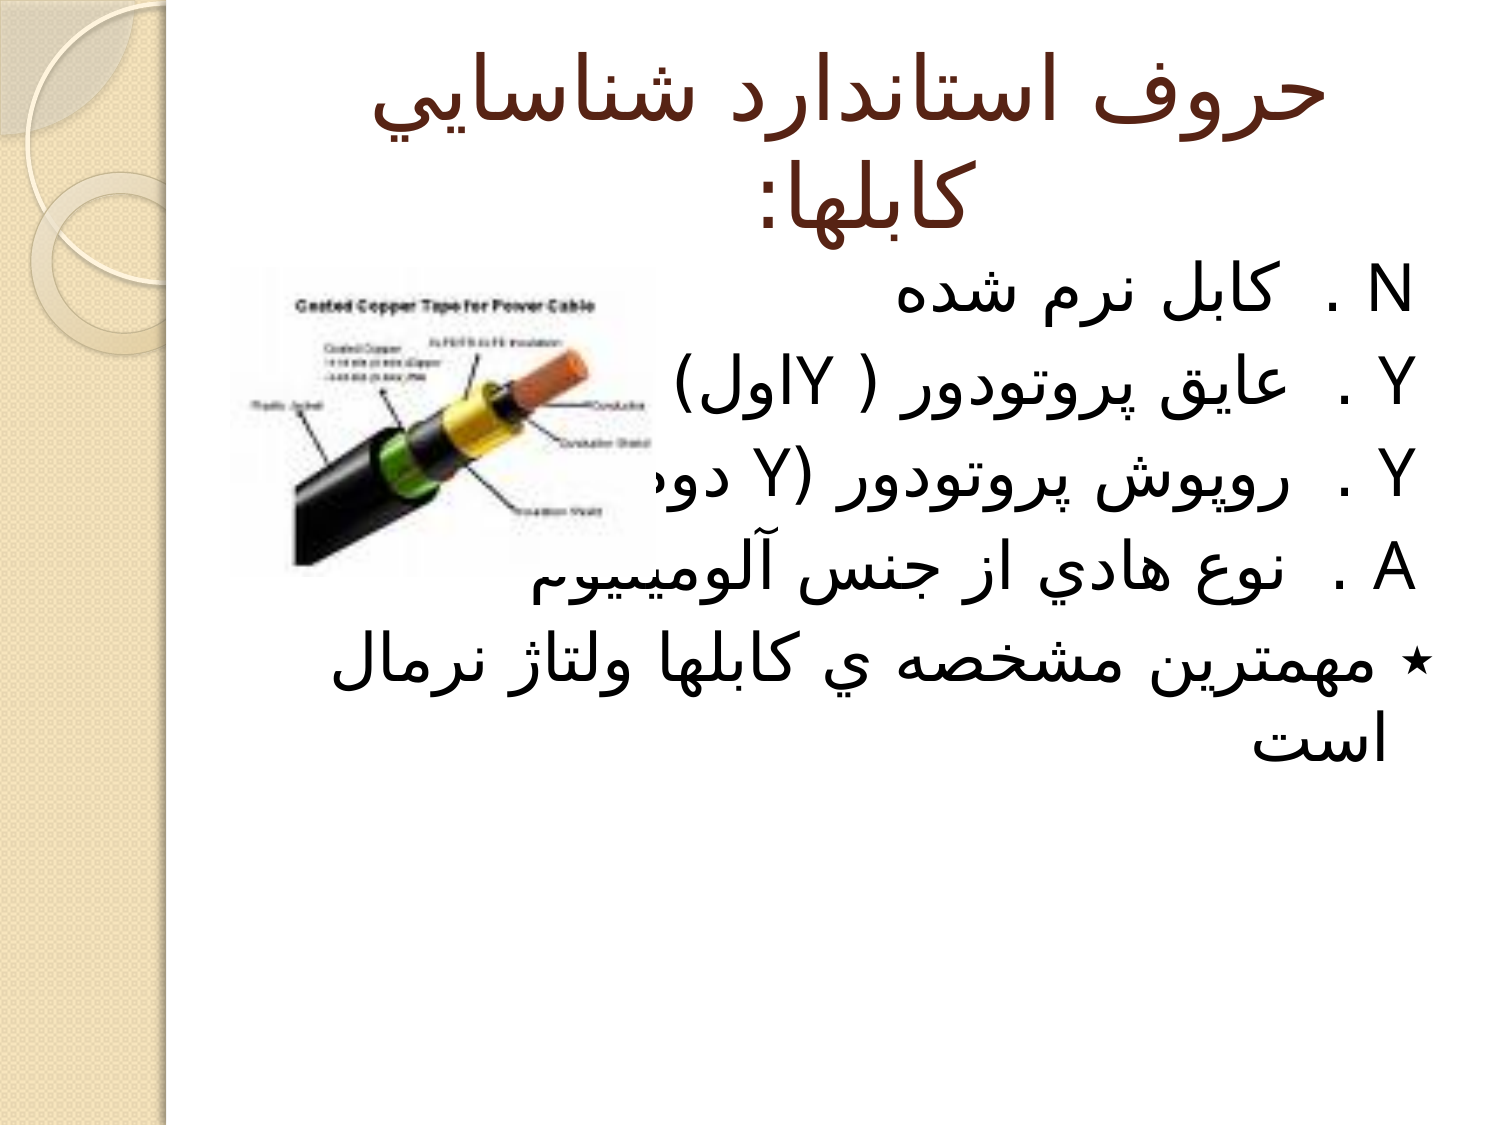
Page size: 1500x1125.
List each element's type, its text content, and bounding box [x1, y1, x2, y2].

list N . كابل نرم شده Y . عايق پروتودور ( Yاول) Y . روپوش پروتودور (Y دوم) A . نوع هادي از جنس آلومينيوم ٭ مهمترين مشخصه ي كابلها ولتاژ نرمال است [235, 237, 1466, 1025]
picture [229, 266, 656, 577]
title حروف استاندارد شناسايي كابلها: [235, 45, 1466, 233]
